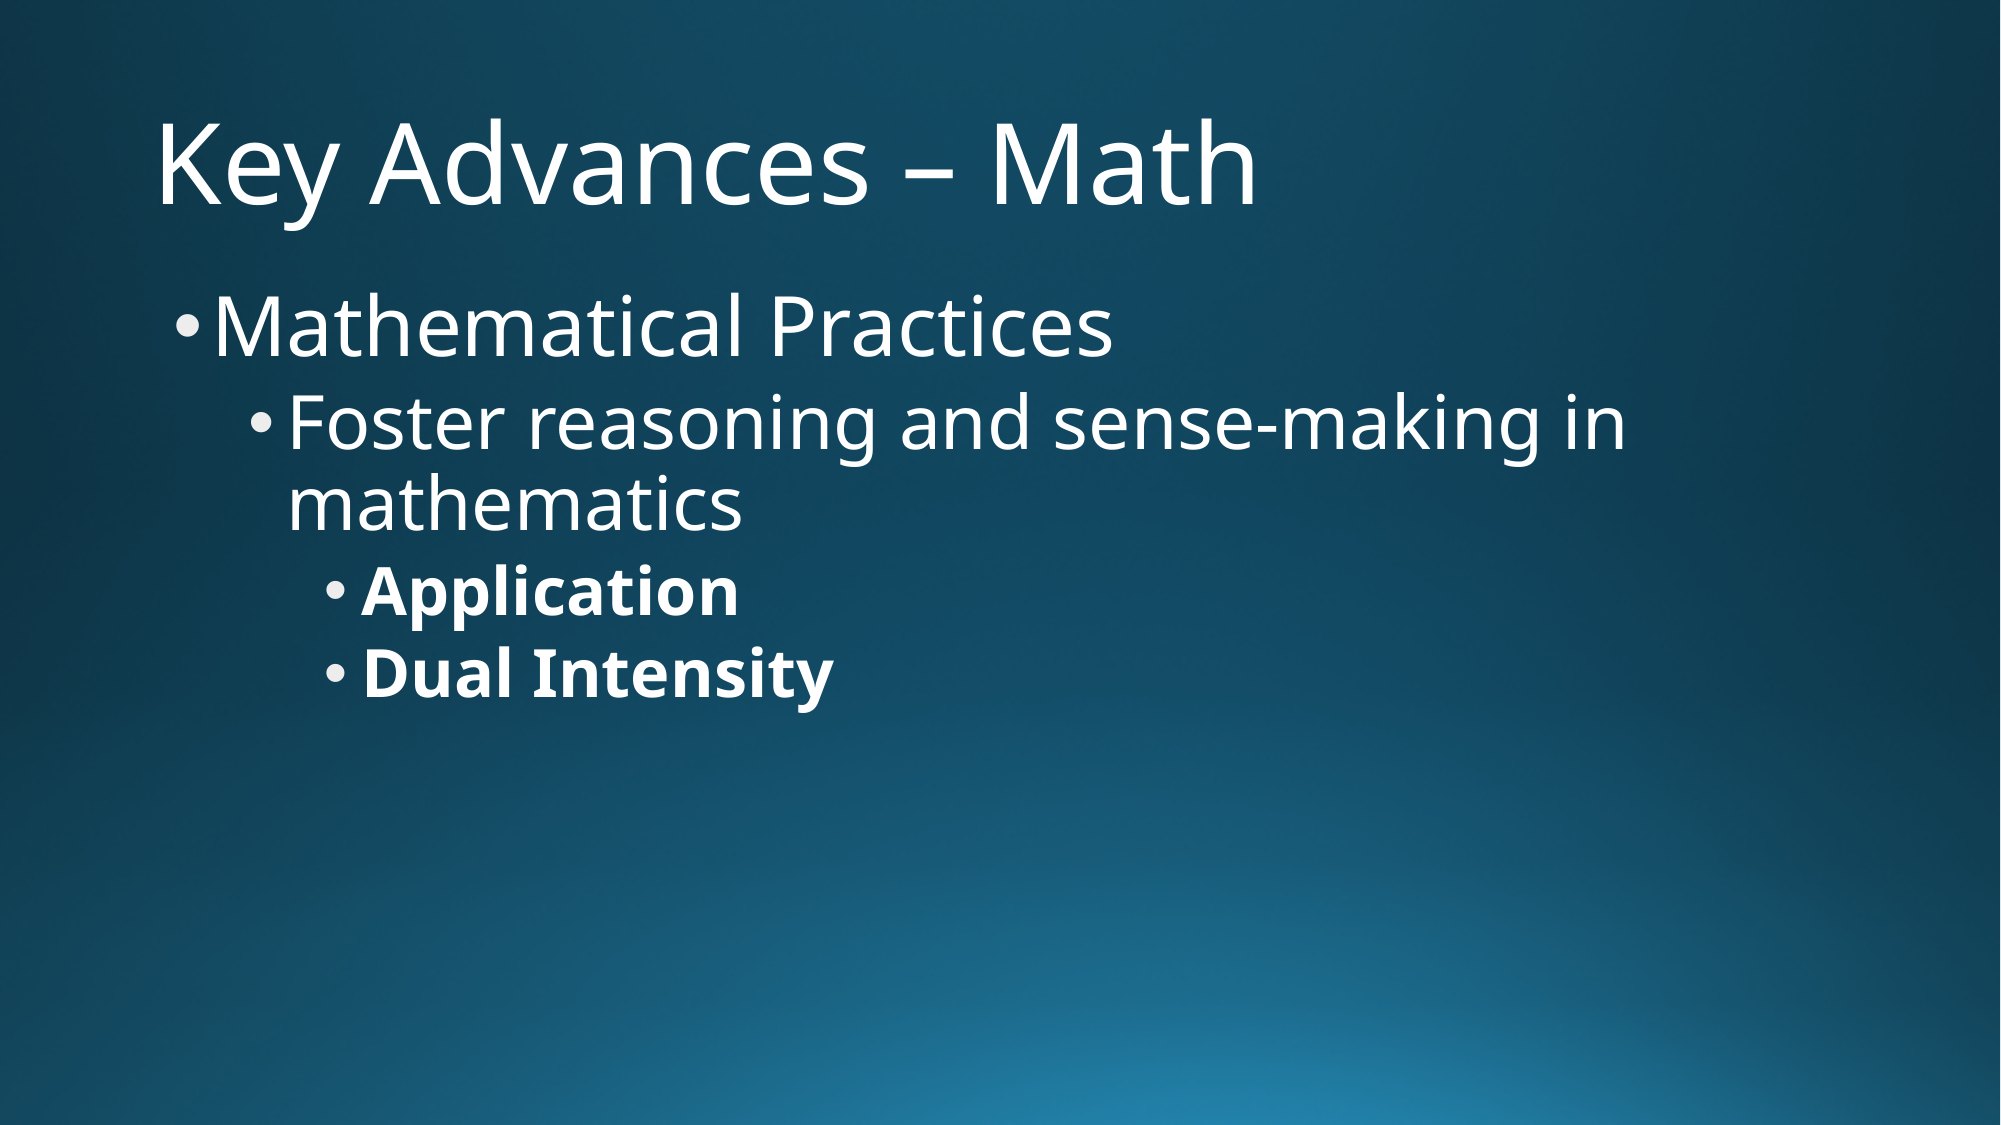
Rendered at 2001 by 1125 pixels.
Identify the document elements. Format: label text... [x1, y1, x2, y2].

title Key Advances – Math [137, 59, 1863, 278]
list Mathematical Practices Foster reasoning and sense-making in mathematics Application Dual Intensity [158, 277, 1833, 1020]
picture [0, 0, 2001, 1125]
